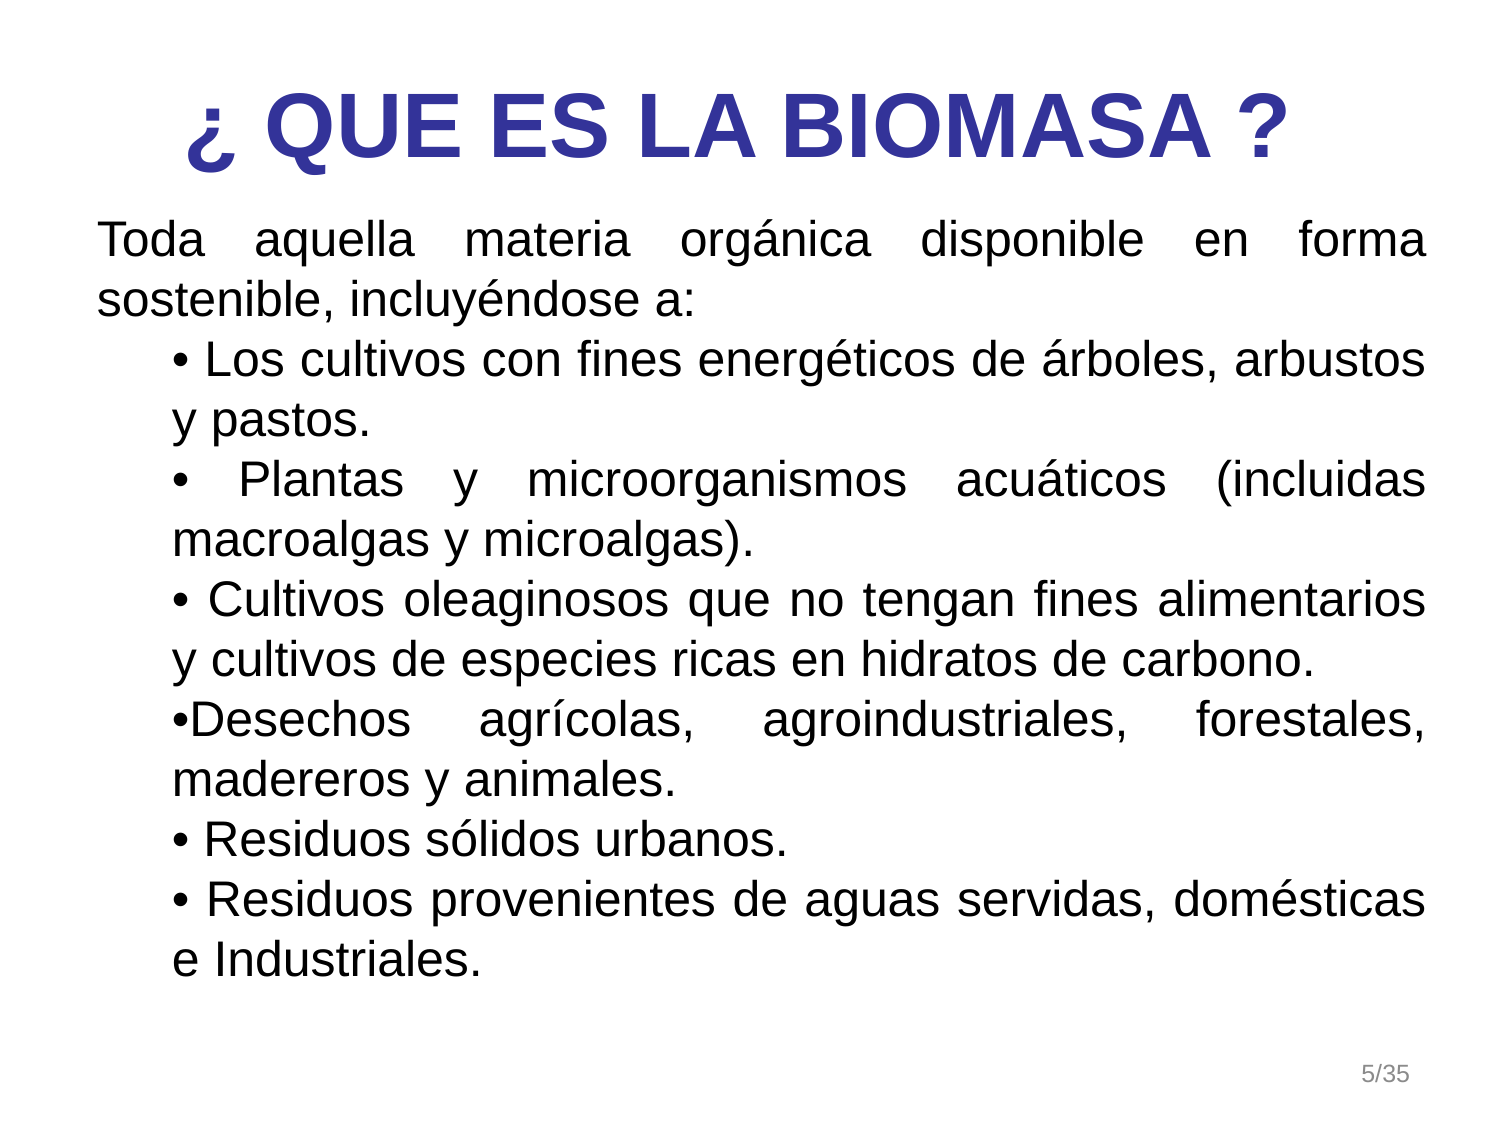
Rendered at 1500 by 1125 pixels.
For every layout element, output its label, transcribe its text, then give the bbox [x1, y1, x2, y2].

text_box ¿ QUE ES LA BIOMASA ? [117, 58, 1360, 184]
text_box Toda aquella materia orgánica disponible en forma sostenible, incluyéndose a: • Los cultivos con fines energéticos de árboles, arbustos y pastos. • Plantas y microorganismos acuáticos (incluidas macroalgas y microalgas). • Cultivos oleaginosos que no tengan fines alimentarios y cultivos de especies ricas en hidratos de carbono. •Desechos agrícolas, agroindustriales, forestales, madereros y animales. • Residuos sólidos urbanos. • Residuos provenientes de aguas servidas, domésticas e Industriales. [82, 199, 1442, 994]
text_box 5/35 [1074, 1042, 1425, 1103]
